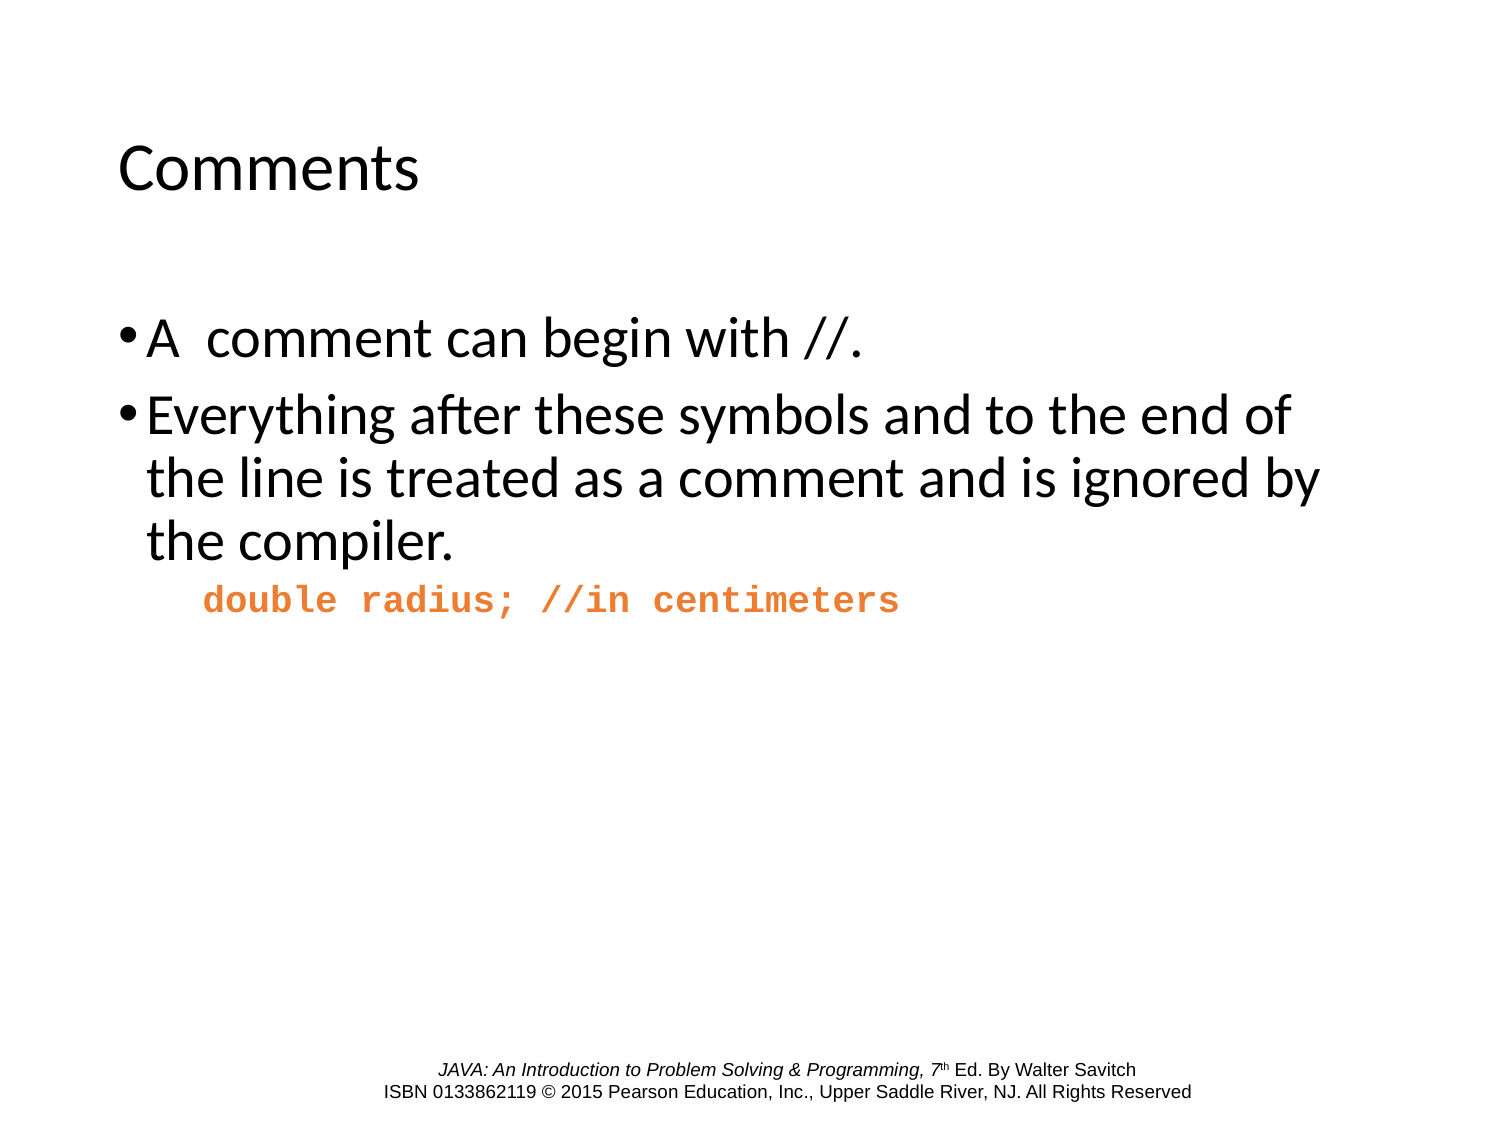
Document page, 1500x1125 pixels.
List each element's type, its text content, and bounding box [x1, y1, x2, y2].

list A comment can begin with //. Everything after these symbols and to the end of the line is treated as a comment and is ignored by the compiler. double radius; //in centimeters [103, 299, 1397, 1014]
title Comments [103, 59, 1397, 278]
